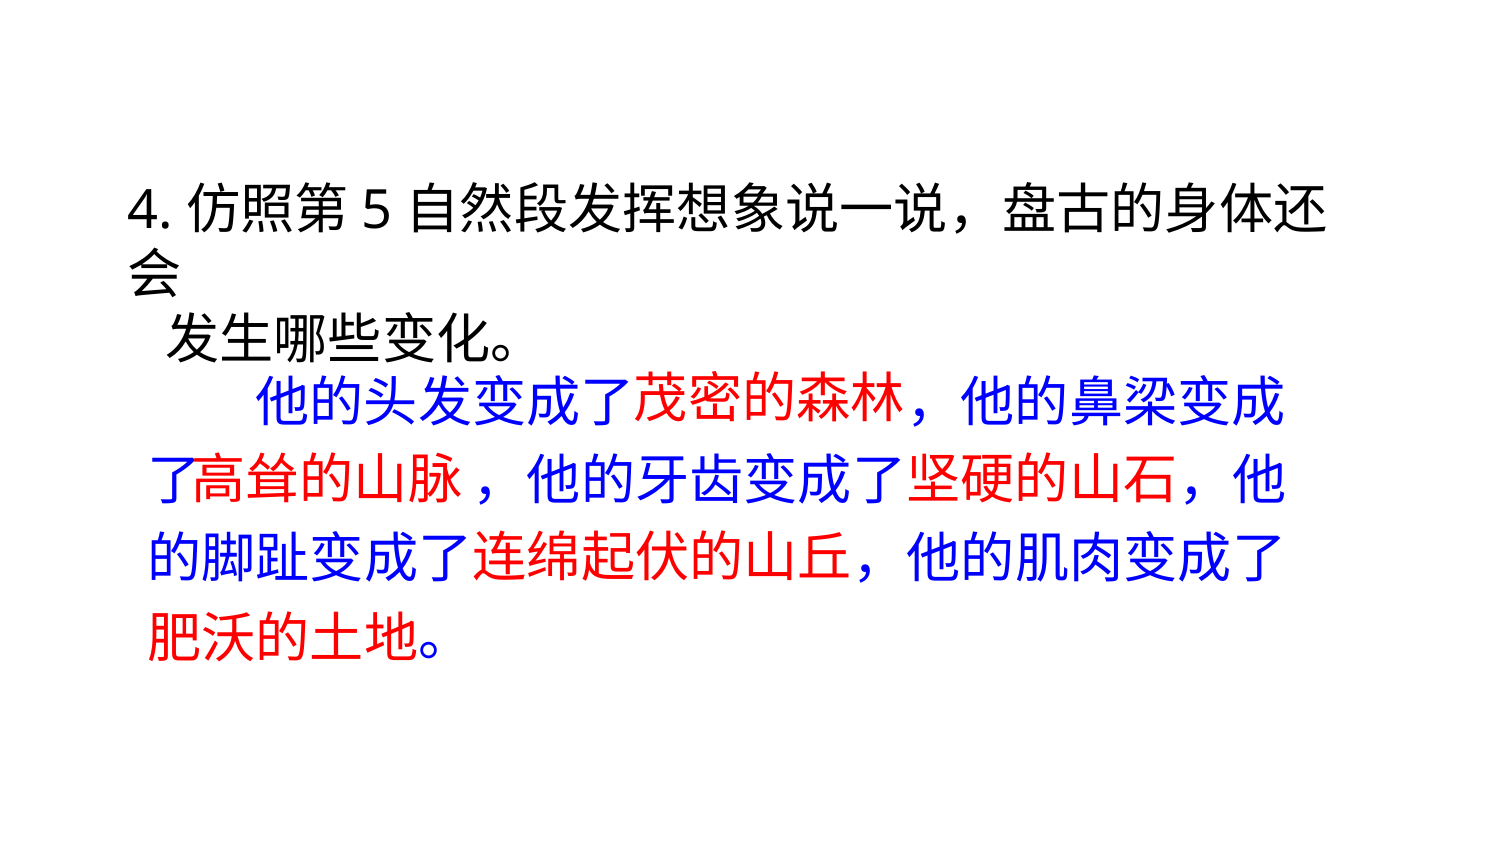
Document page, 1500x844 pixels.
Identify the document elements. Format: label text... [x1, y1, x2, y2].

text_box 肥沃的土地 [132, 595, 434, 676]
text_box 4.仿照第5自然段发挥想象说一说，盘古的身体还会 发生哪些变化。 [112, 167, 1387, 377]
text_box 坚硬的山石 [891, 436, 1193, 517]
text_box 茂密的森林 [619, 356, 920, 436]
text_box 他的头发变成了茂密的森林，他的鼻梁变成了高耸的山脉，他的牙齿变成了坚硬的山石，他的脚趾变成了连绵起伏的山丘，他的肌肉变成了肥沃的土地。 [132, 346, 1337, 674]
text_box 高耸的山脉 [176, 436, 481, 517]
text_box 连绵起伏的山丘 [457, 515, 868, 595]
